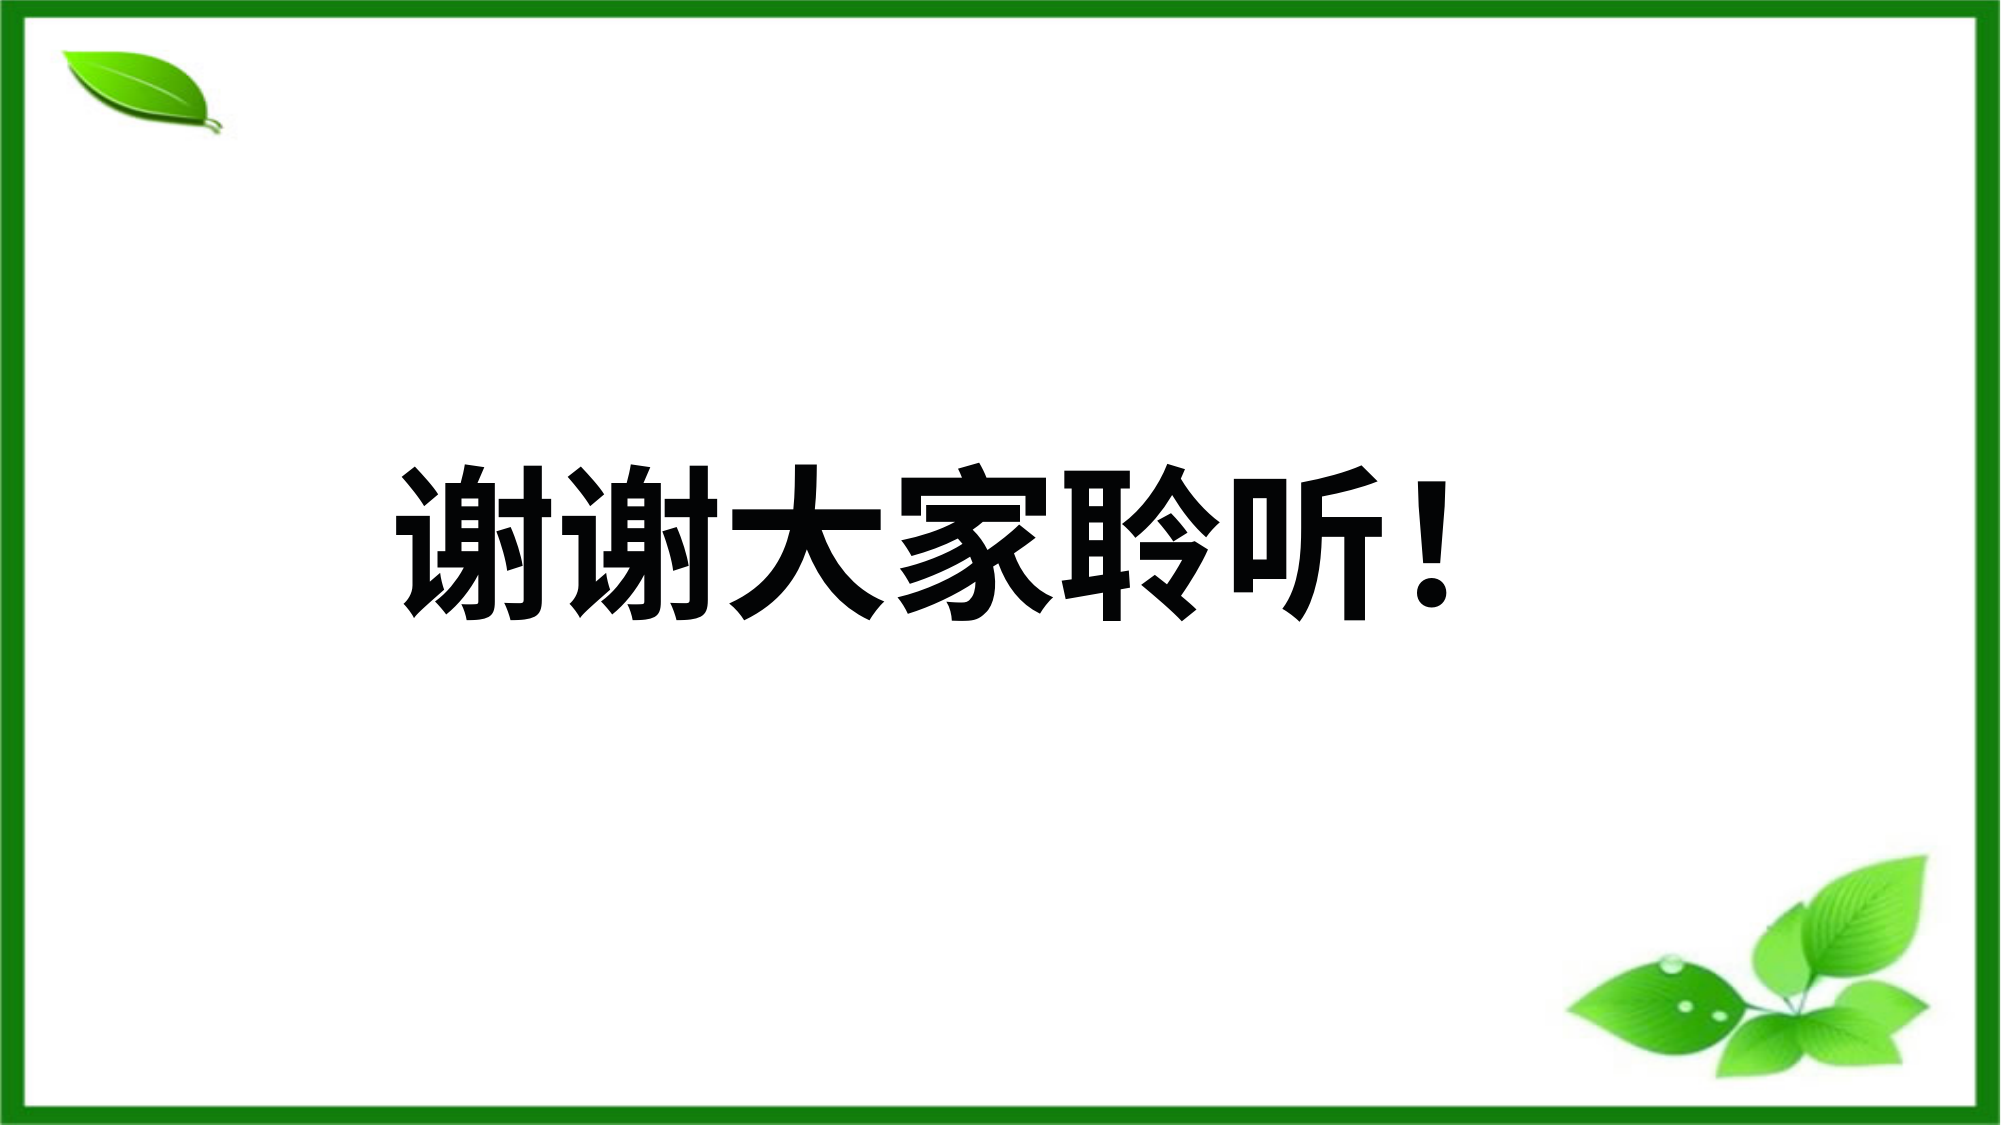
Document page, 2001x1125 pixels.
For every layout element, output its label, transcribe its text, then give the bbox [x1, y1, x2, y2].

picture [0, 0, 2001, 1125]
text_box 谢谢大家聆听！ [82, 372, 1865, 714]
